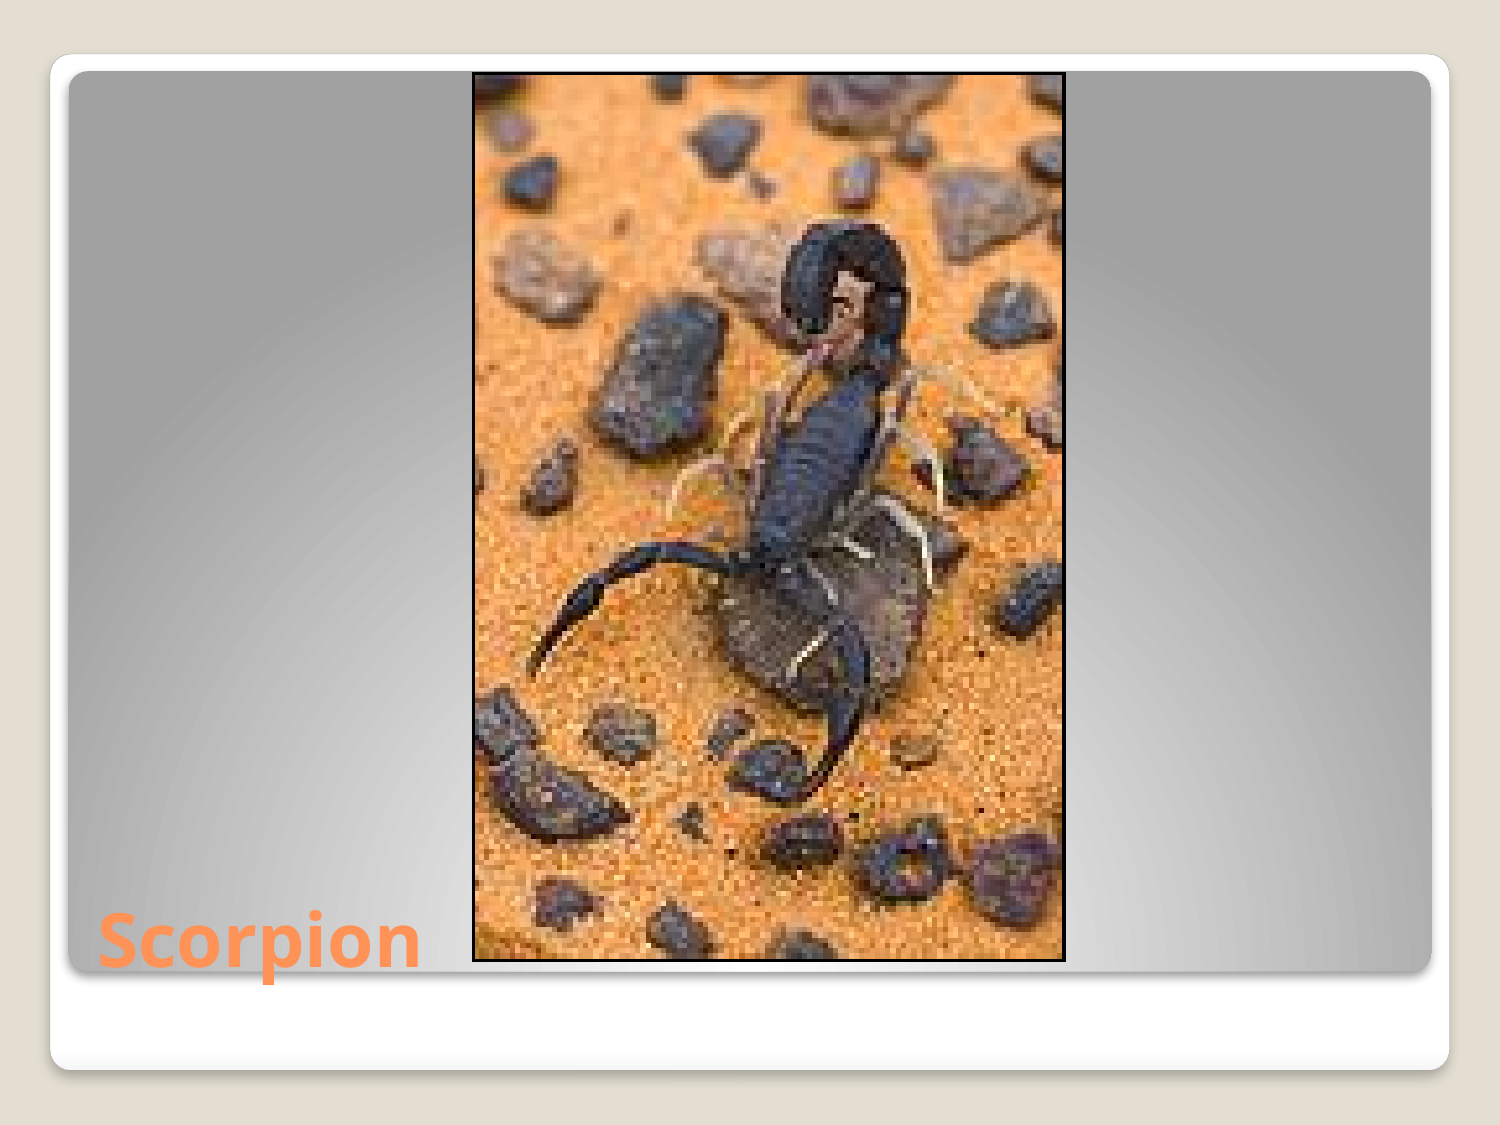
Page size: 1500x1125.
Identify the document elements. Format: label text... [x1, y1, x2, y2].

title Scorpion [82, 817, 1425, 991]
picture [474, 74, 1063, 959]
